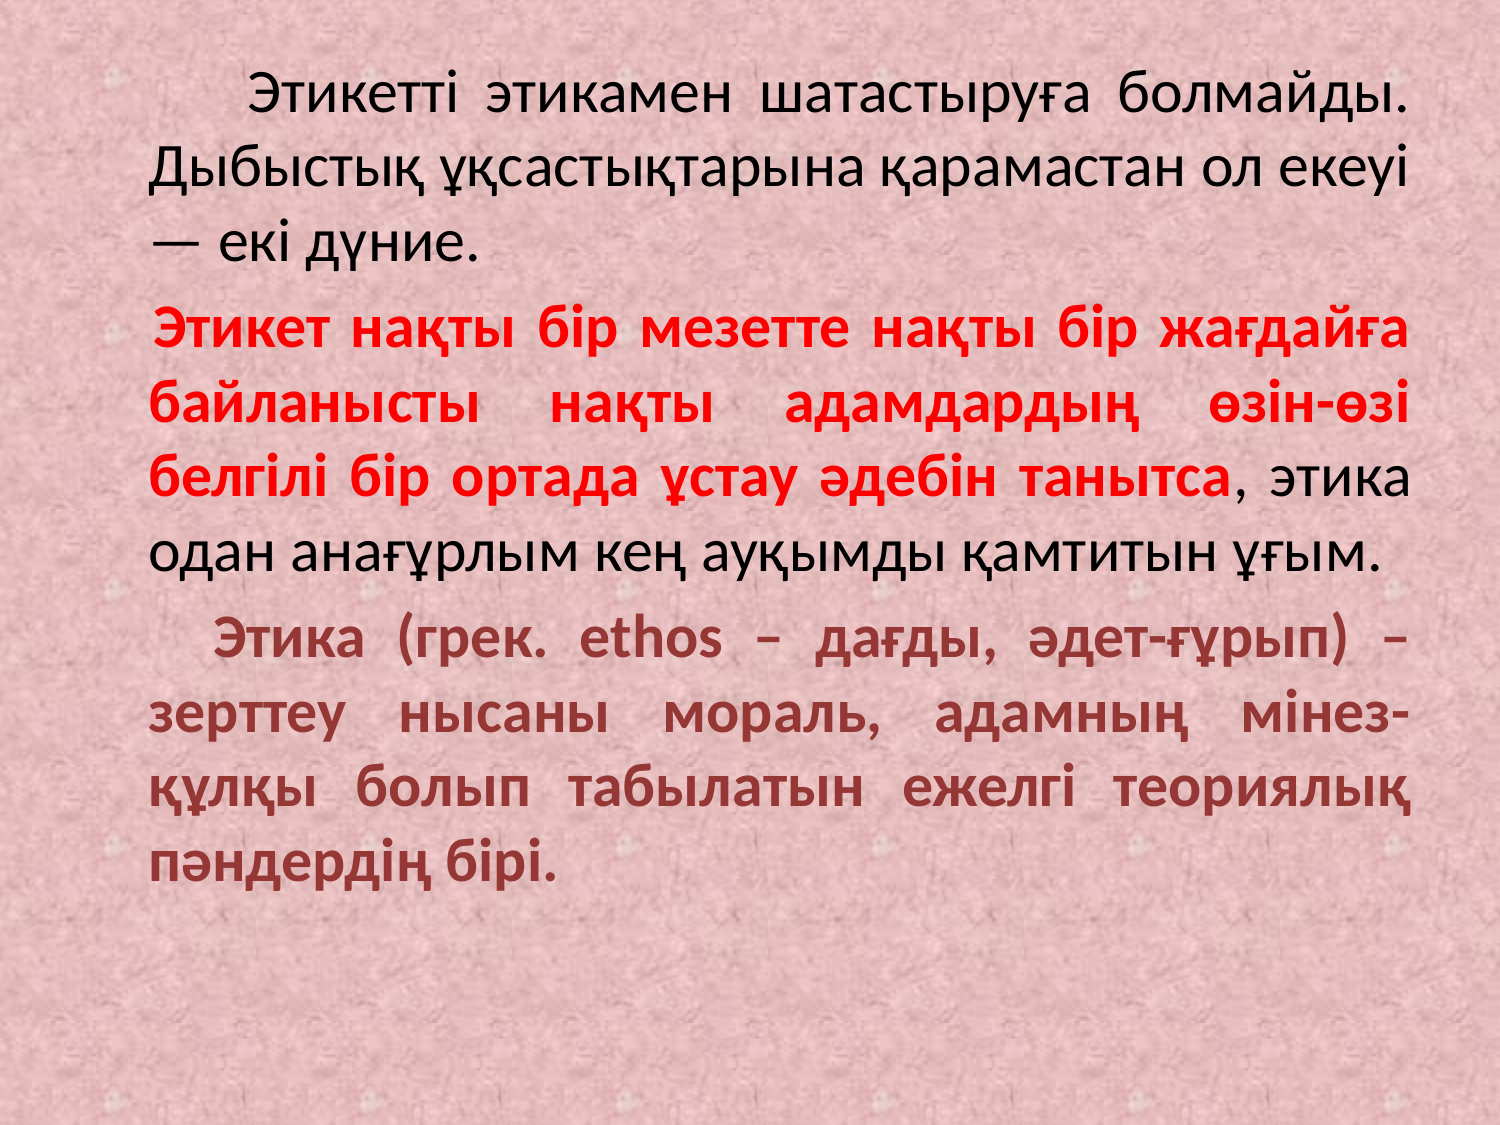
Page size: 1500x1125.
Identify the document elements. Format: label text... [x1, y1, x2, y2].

list Этикетті этикамен шатастыруға болмайды. Дыбыстық ұқсастықтарына қарамастан ол екеуі — екі дүние. Этикет нақты бір мезетте нақты бір жағдайға байланысты нақты адамдардың өзін-өзі белгілі бір ортада ұстау әдебін танытса, этика одан анағұрлым кең ауқымды қамтитын ұғым. Этика (грек. ethos – дағды, әдет-ғұрып) – зерттеу нысаны мораль, адамның мінез-құлқы болып табылатын ежелгі теориялық пәндердің бірі. [76, 42, 1427, 917]
picture [0, 0, 1500, 1125]
